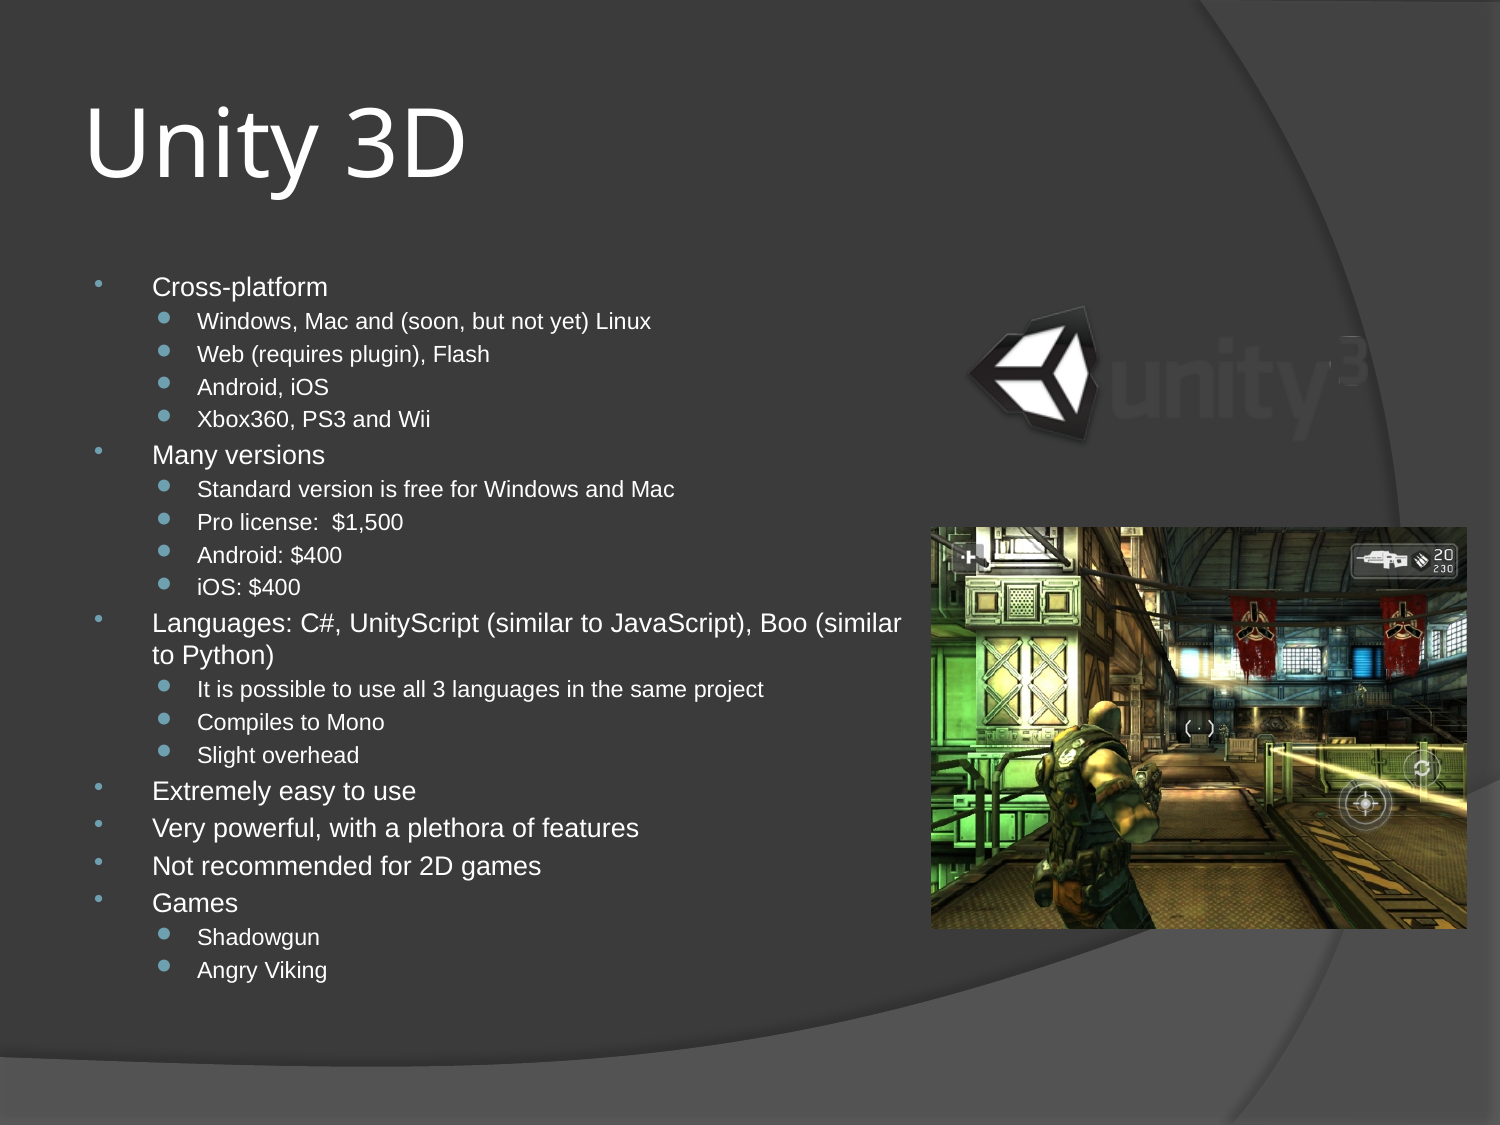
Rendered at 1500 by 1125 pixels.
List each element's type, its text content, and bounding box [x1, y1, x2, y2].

title Unity 3D [75, 45, 1300, 233]
picture [930, 526, 1467, 929]
picture [962, 302, 1368, 450]
list Cross-platform Windows, Mac and (soon, but not yet) Linux Web (requires plugin), Flash Android, iOS Xbox360, PS3 and Wii Many versions Standard version is free for Windows and Mac Pro license: $1,500 Android: $400 iOS: $400 Languages: C#, UnityScript (similar to JavaScript), Boo (similar to Python) It is possible to use all 3 languages in the same project Compiles to Mono Slight overhead Extremely easy to use Very powerful, with a plethora of features Not recommended for 2D games Games Shadowgun Angry Viking [75, 262, 931, 1005]
